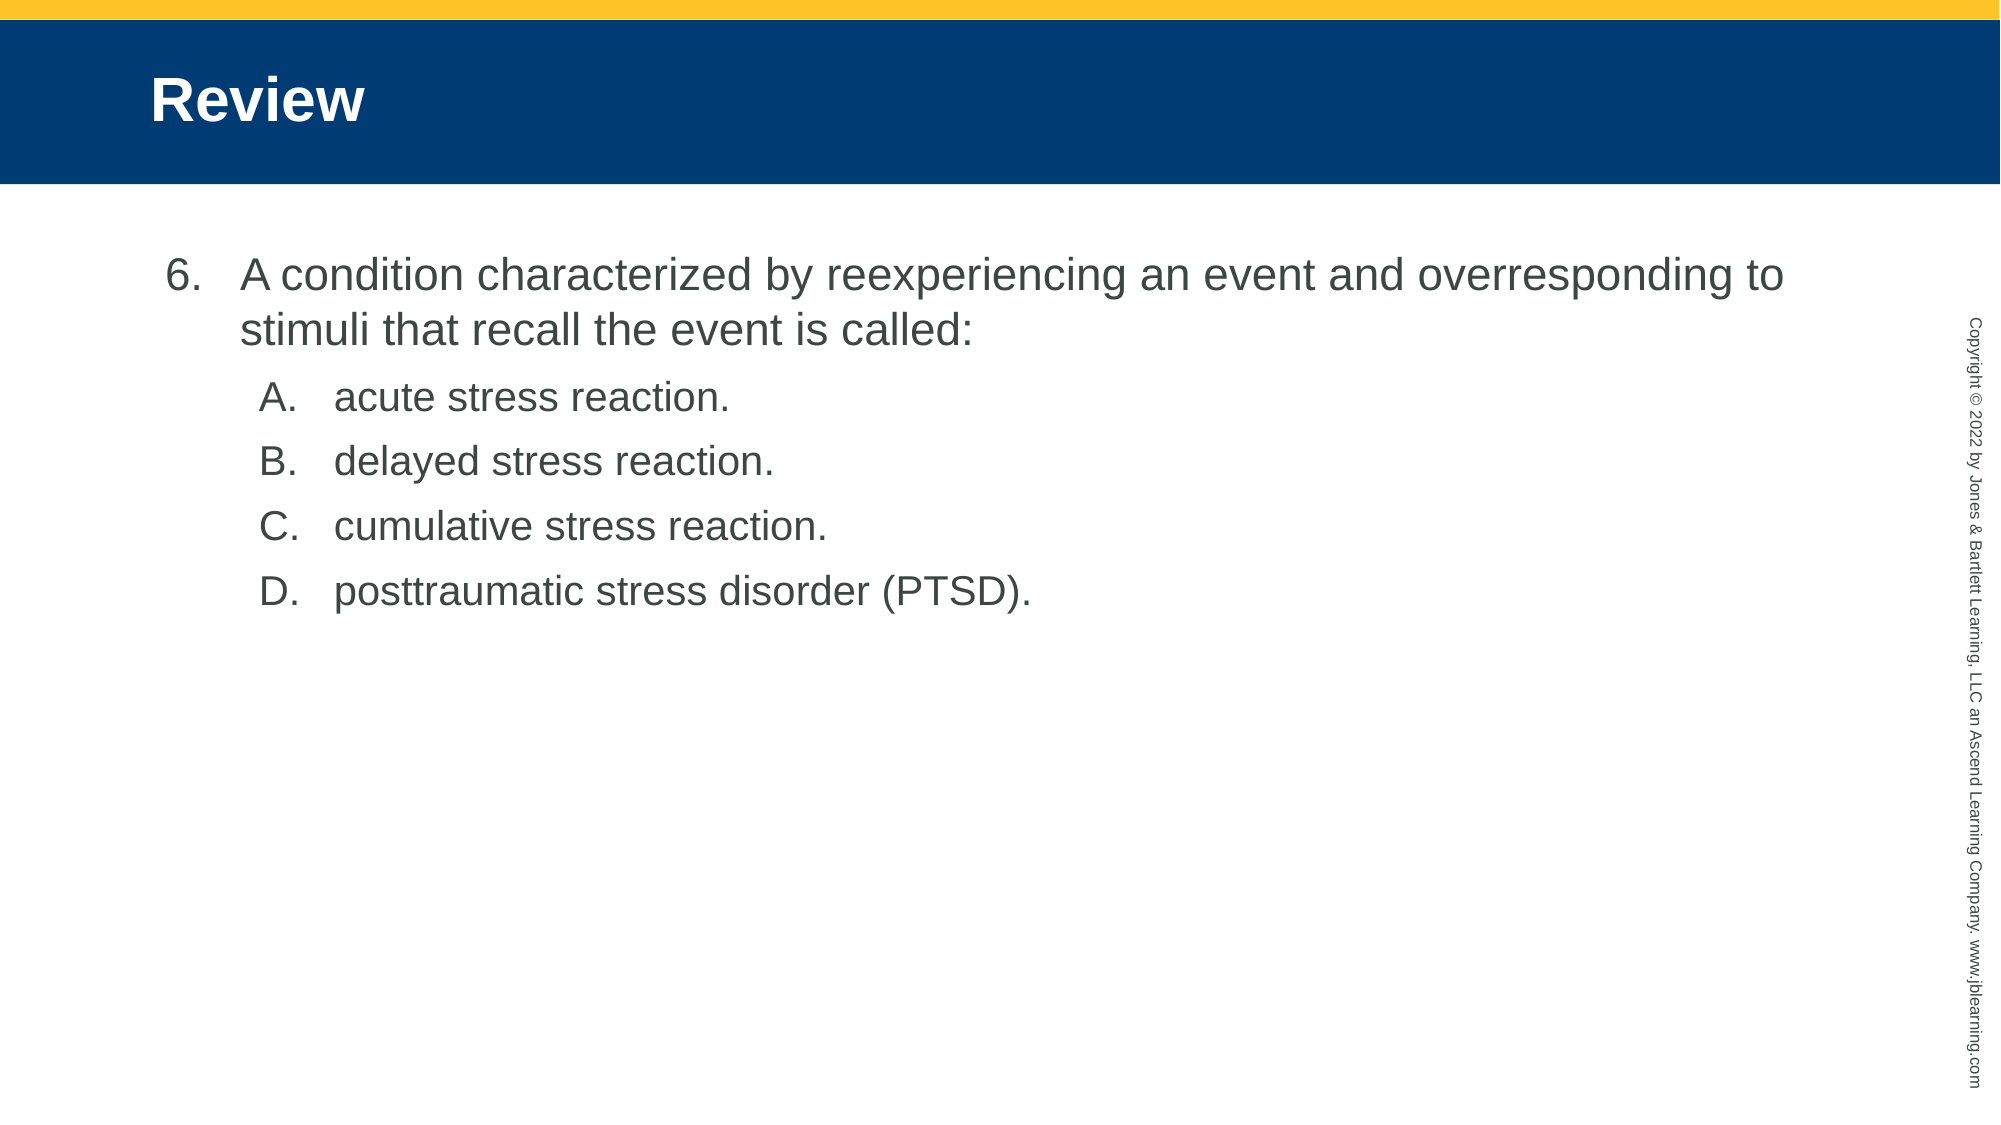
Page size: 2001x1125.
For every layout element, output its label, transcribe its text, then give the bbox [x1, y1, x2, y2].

list A condition characterized by reexperiencing an event and overresponding to stimuli that recall the event is called: acute stress reaction. delayed stress reaction. cumulative stress reaction. posttraumatic stress disorder (PTSD). [150, 237, 1850, 1025]
title Review [0, 19, 2000, 185]
